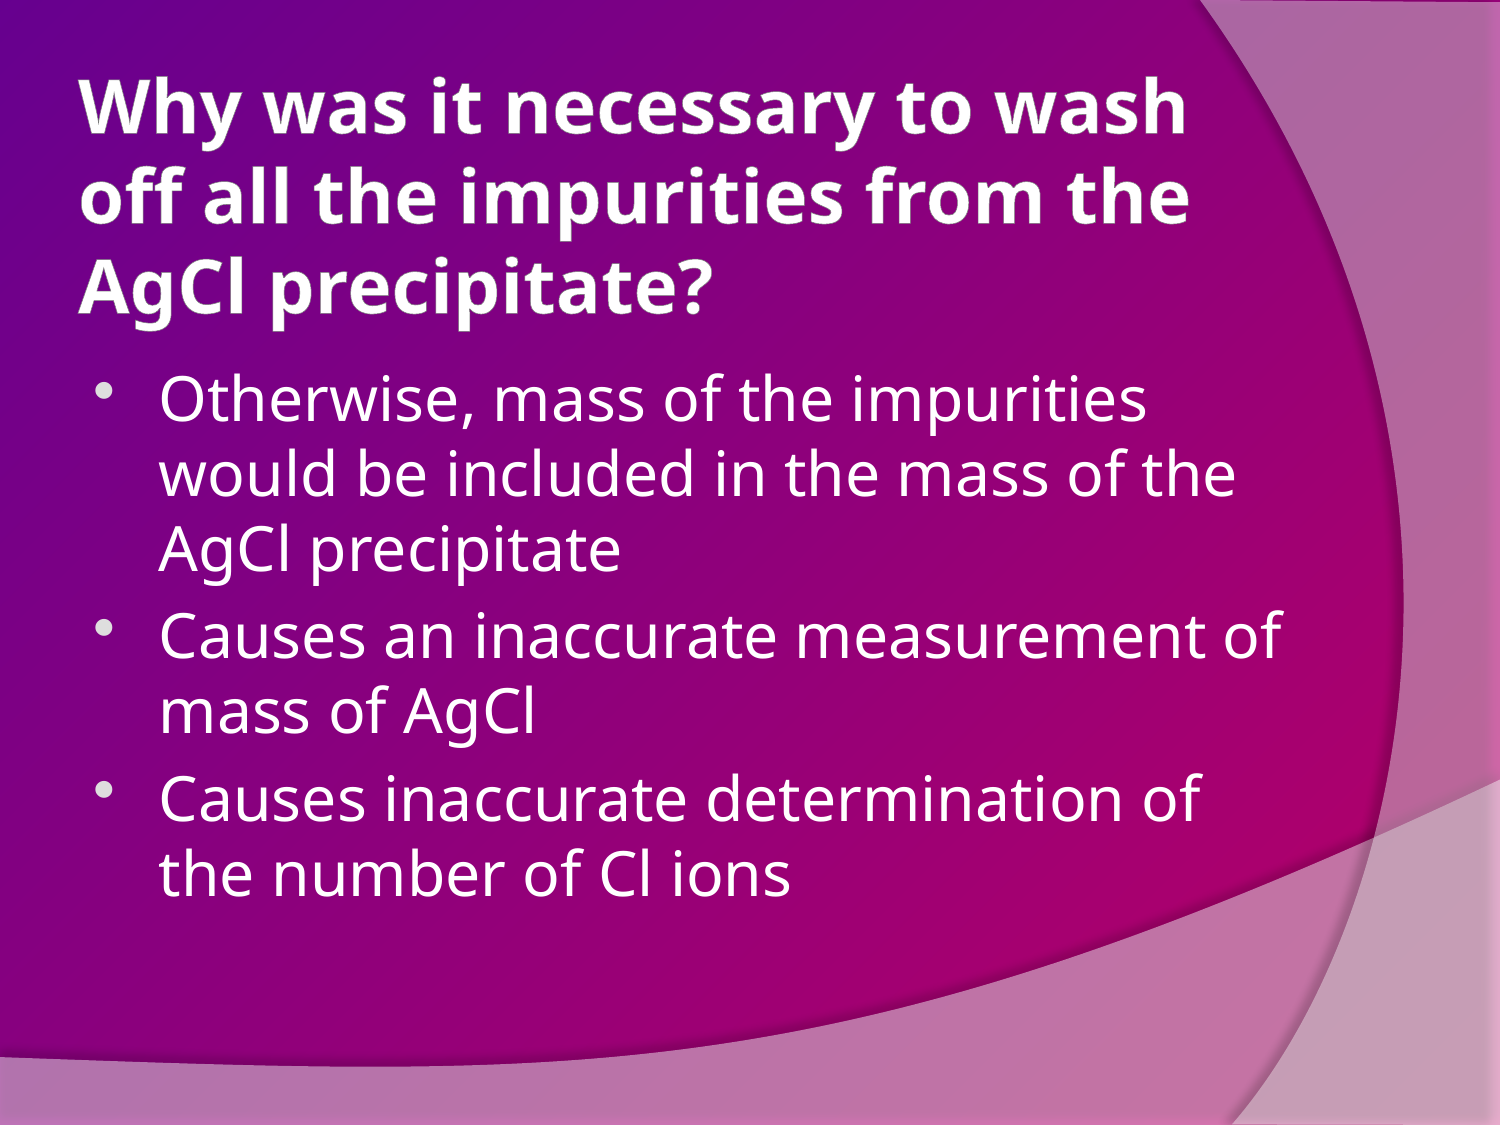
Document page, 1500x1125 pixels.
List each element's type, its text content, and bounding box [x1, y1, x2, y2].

title Why was it necessary to wash off all the impurities from the AgCl precipitate? [70, 70, 1296, 317]
list Otherwise, mass of the impurities would be included in the mass of the AgCl precipitate Causes an inaccurate measurement of mass of AgCl Causes inaccurate determination of the number of Cl ions [75, 351, 1300, 1005]
